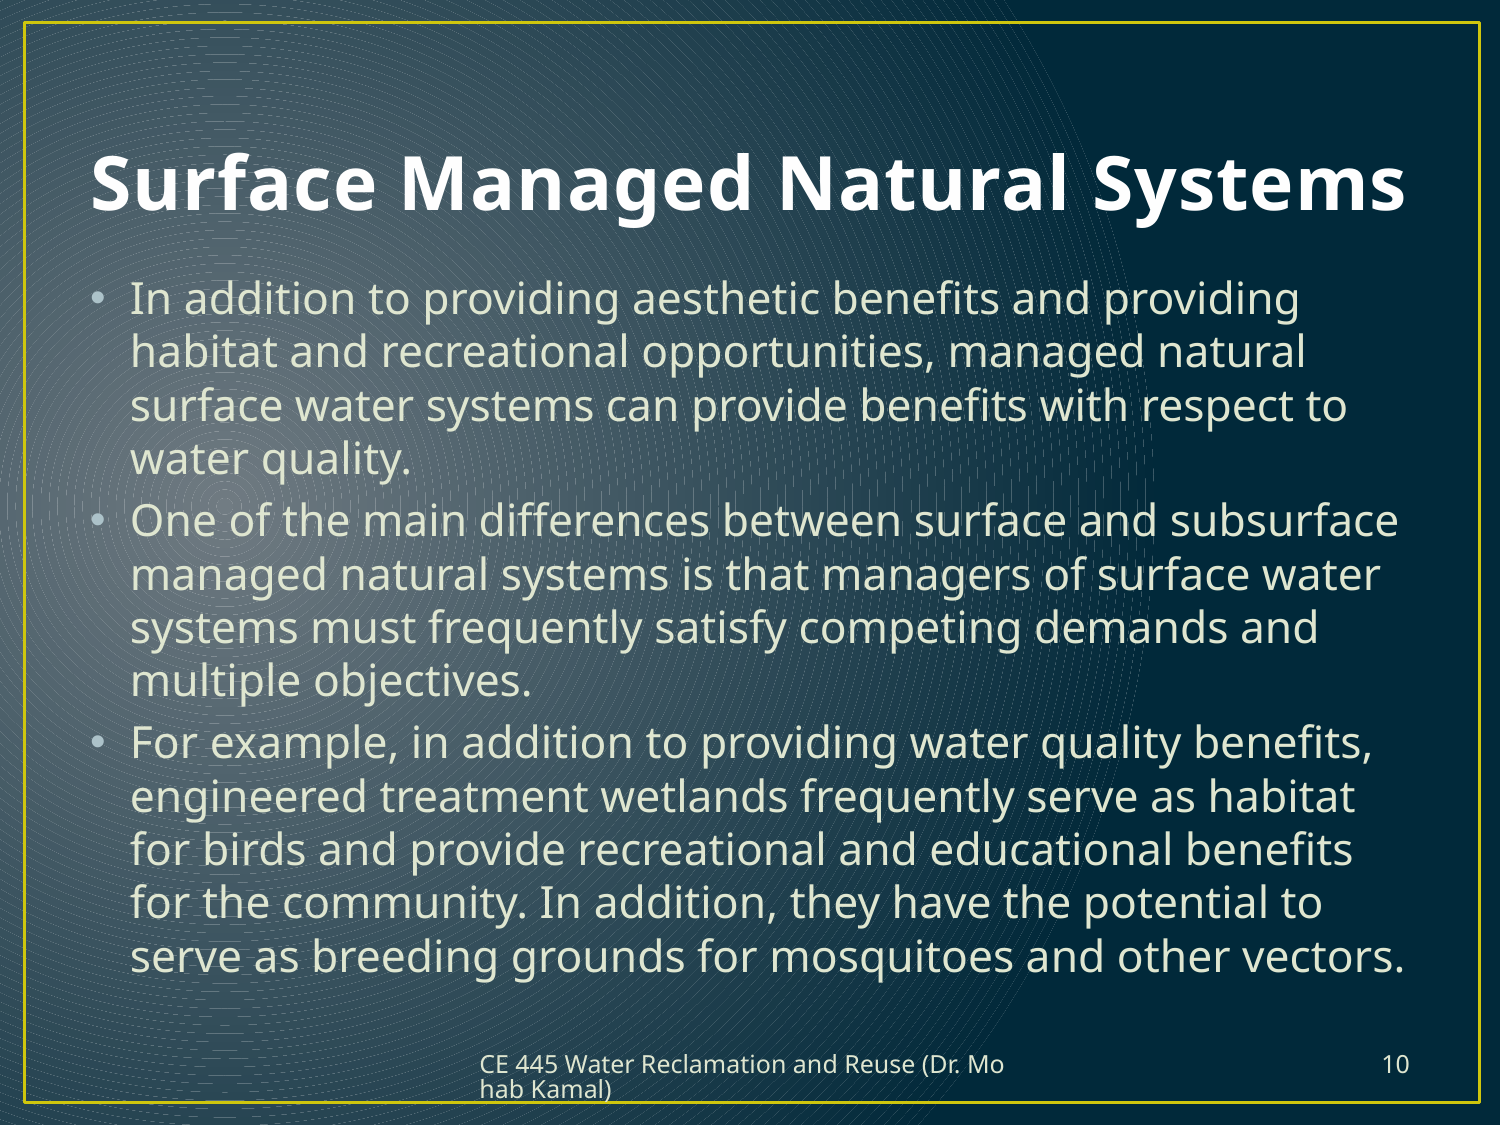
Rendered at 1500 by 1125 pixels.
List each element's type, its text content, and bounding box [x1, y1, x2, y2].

title Surface Managed Natural Systems [75, 45, 1425, 233]
list In addition to providing aesthetic benefits and providing habitat and recreational opportunities, managed natural surface water systems can provide benefits with respect to water quality. One of the main differences between surface and subsurface managed natural systems is that managers of surface water systems must frequently satisfy competing demands and multiple objectives. For example, in addition to providing water quality benefits, engineered treatment wetlands frequently serve as habitat for birds and provide recreational and educational benefits for the community. In addition, they have the potential to serve as breeding grounds for mosquitoes and other vectors. [75, 262, 1425, 1005]
slide_number 10 [1074, 1035, 1425, 1096]
footer CE 445 Water Reclamation and Reuse (Dr. Mohab Kamal) [464, 1035, 1036, 1096]
